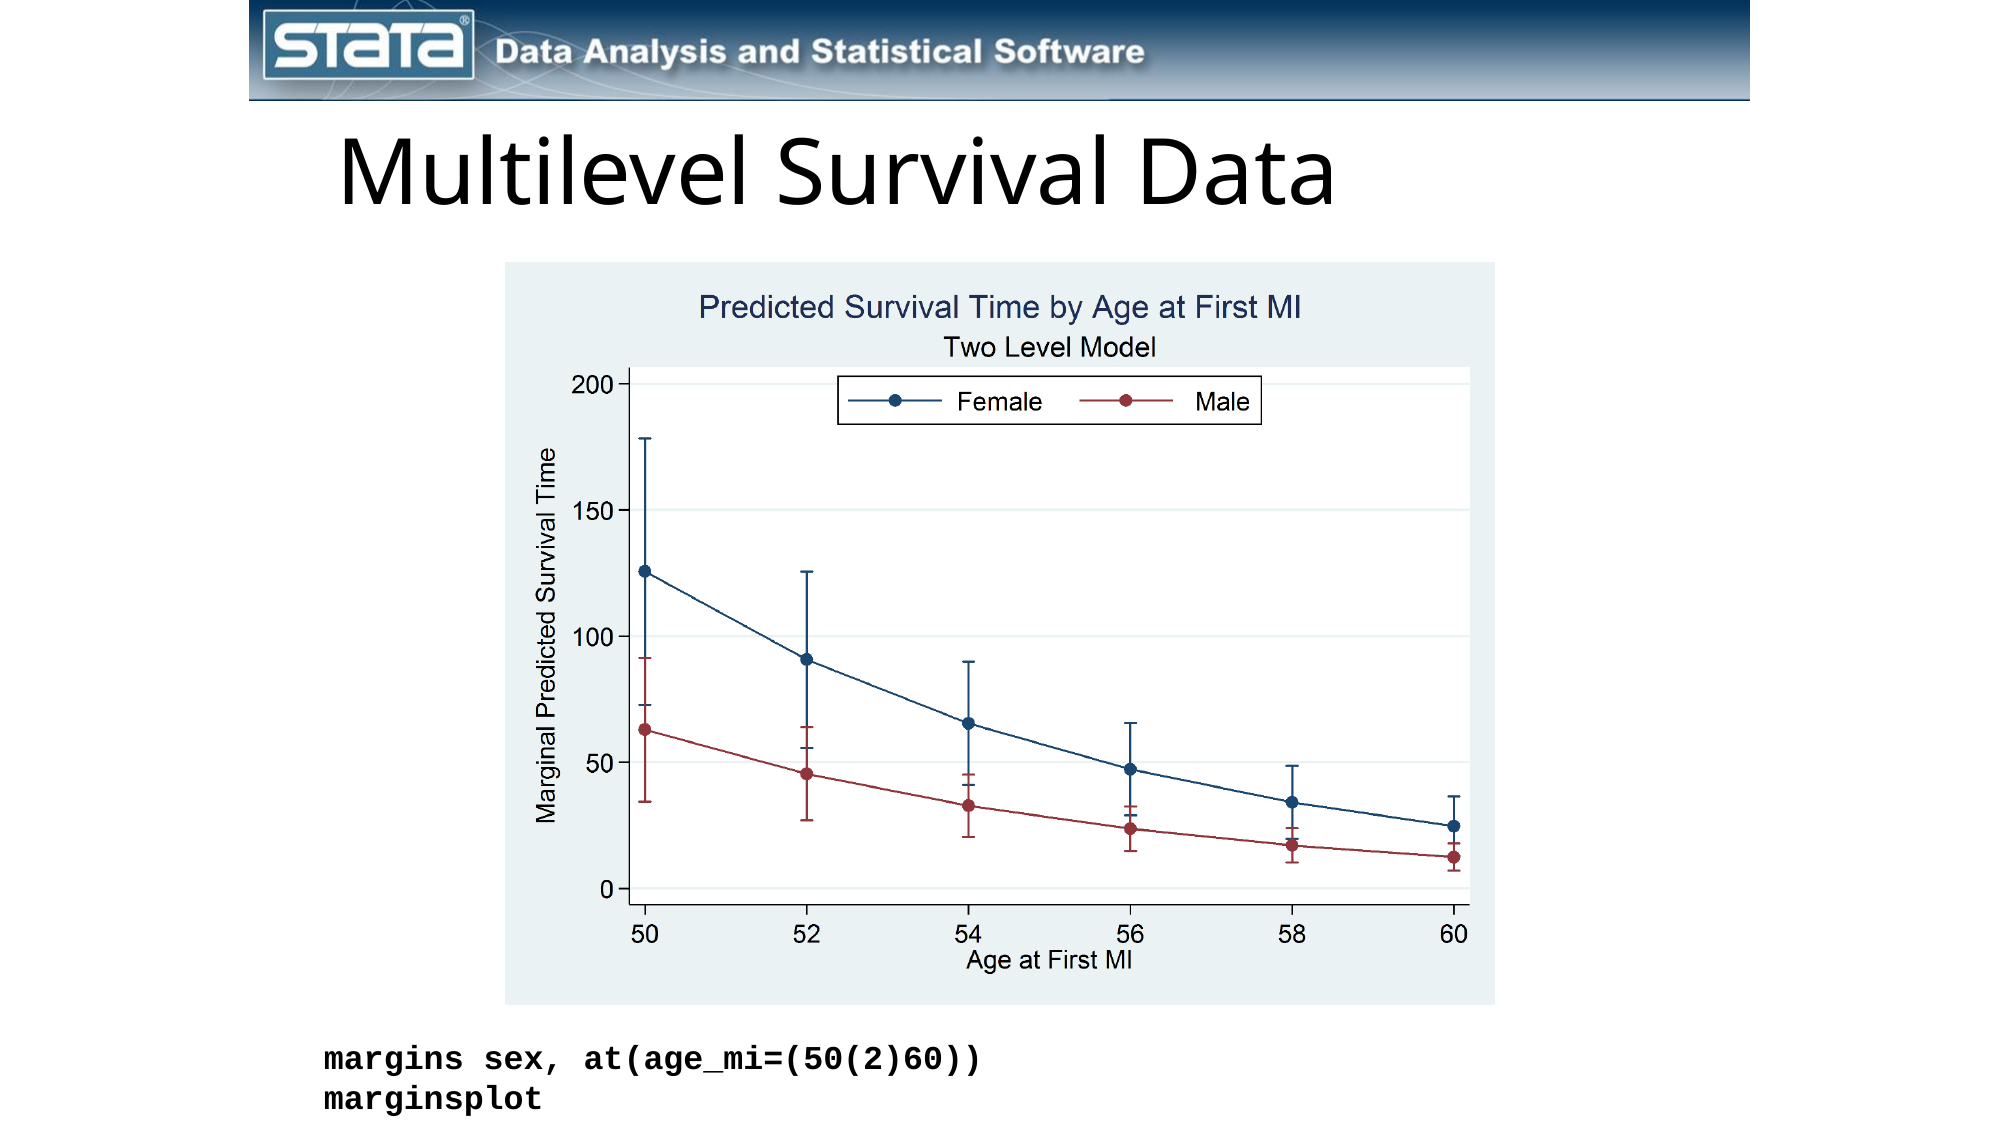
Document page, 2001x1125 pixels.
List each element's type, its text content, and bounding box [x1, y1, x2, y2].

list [505, 262, 1495, 1005]
text_box margins sex, at(age_mi=(50(2)60)) marginsplot [309, 1029, 999, 1124]
picture [249, 0, 1750, 101]
title Multilevel Survival Data [321, 101, 1671, 250]
